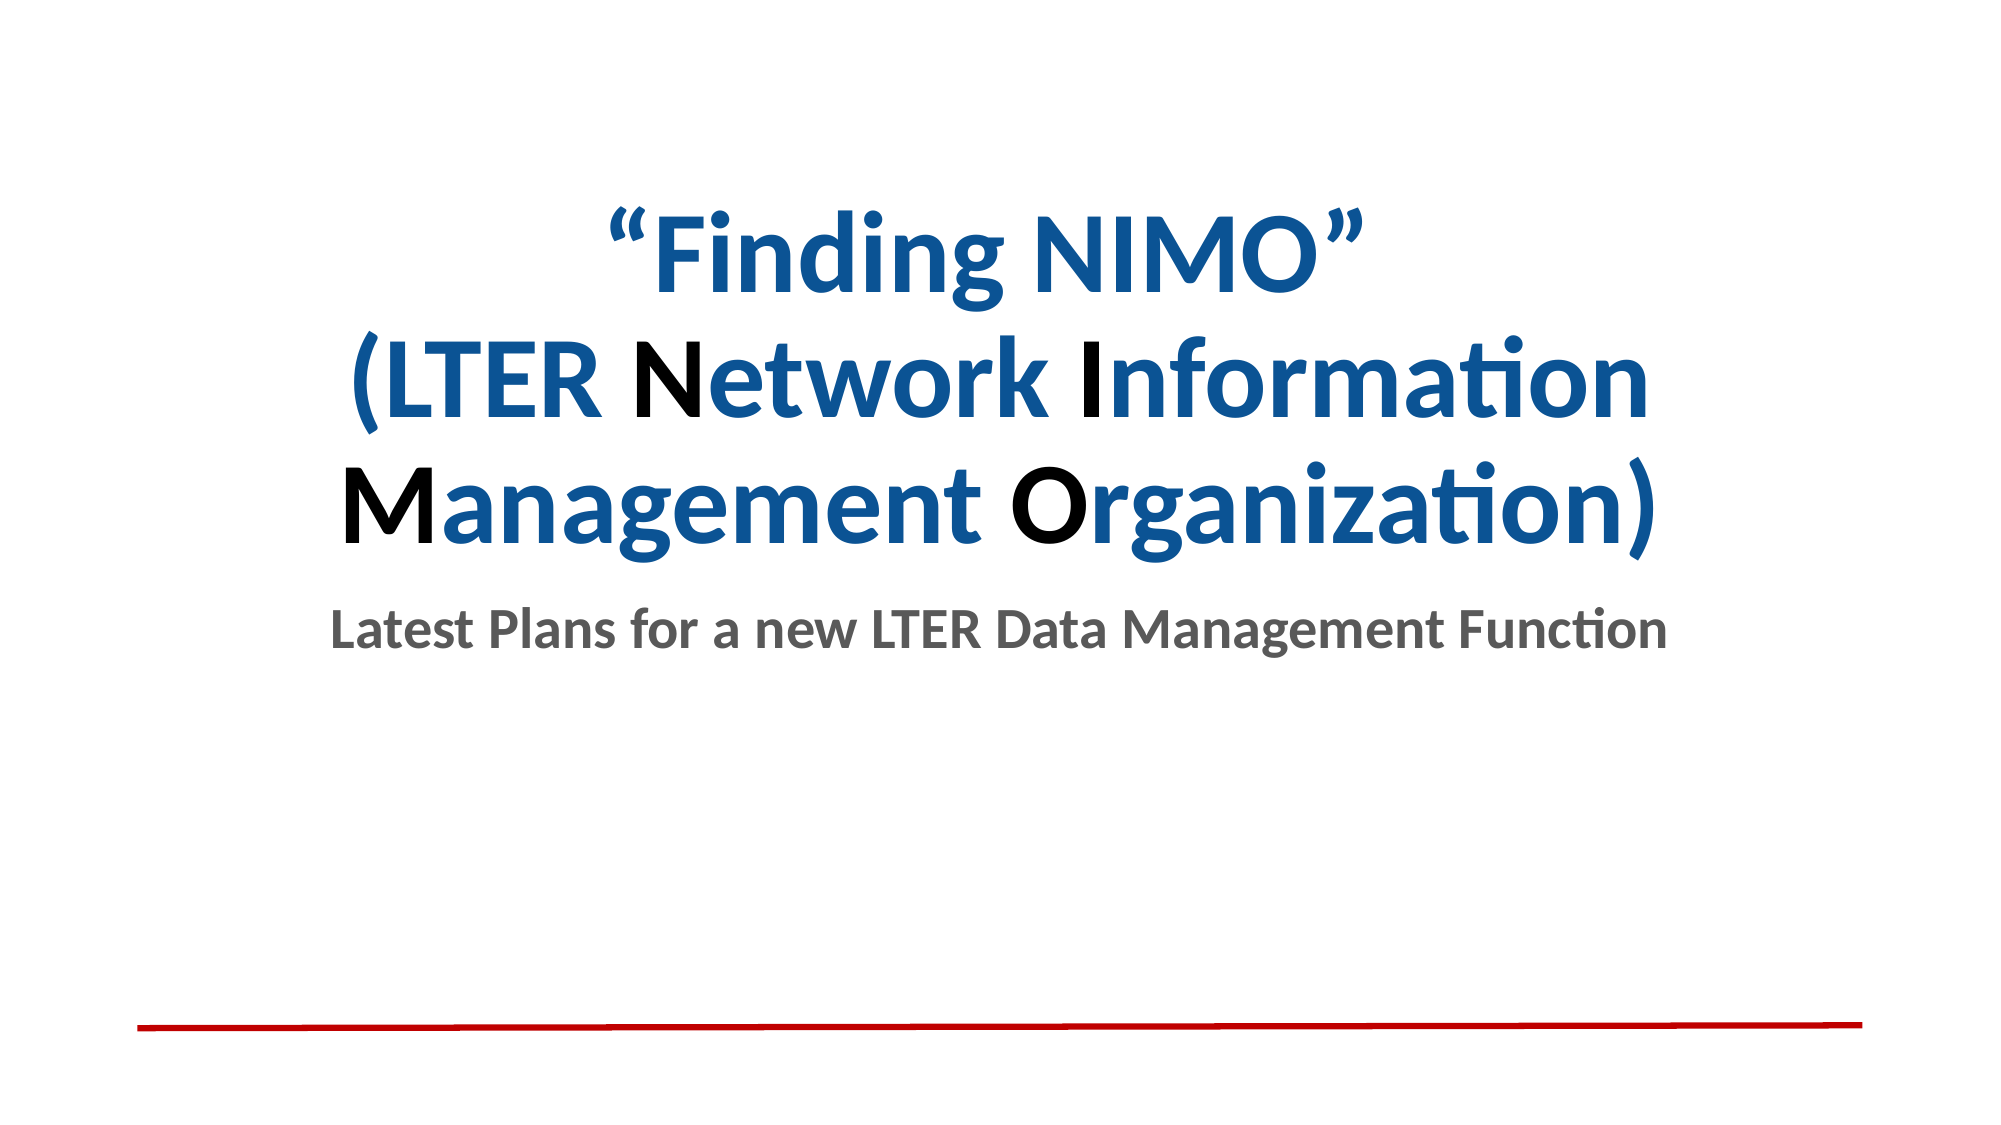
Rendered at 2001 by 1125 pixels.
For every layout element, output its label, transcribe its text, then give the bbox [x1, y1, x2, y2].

subtitle Latest Plans for a new LTER Data Management Function [249, 590, 1750, 863]
title “Finding NIMO” (LTER Network Information Management Organization) [249, 184, 1750, 576]
